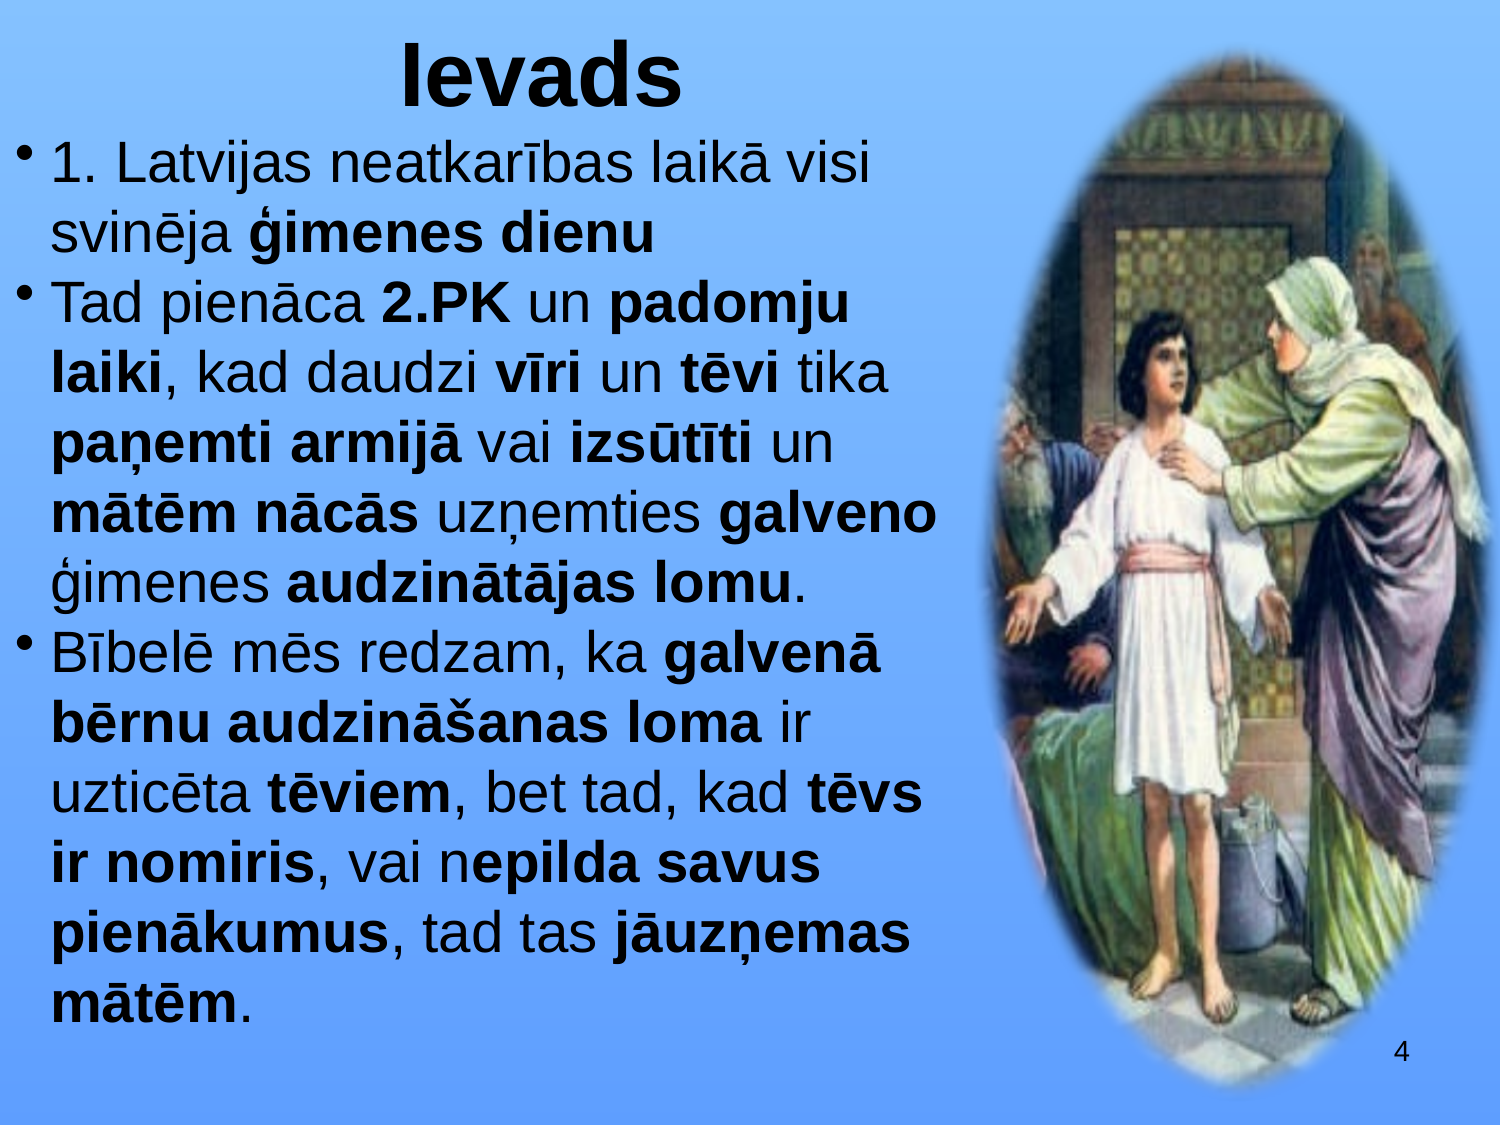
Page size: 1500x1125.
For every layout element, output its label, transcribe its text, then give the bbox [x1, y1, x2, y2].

picture [974, 39, 1500, 1103]
title Ievads [76, 0, 1009, 117]
text_box 1. Latvijas neatkarības laikā visi svinēja ģimenes dienu Tad pienāca 2.PK un padomju laiki, kad daudzi vīri un tēvi tika paņemti armijā vai izsūtīti un mātēm nācās uzņemties galveno ģimenes audzinātājas lomu. Bībelē mēs redzam, ka galvenā bērnu audzināšanas loma ir uzticēta tēviem, bet tad, kad tēvs ir nomiris, vai nepilda savus pienākumus, tad tas jāuzņemas mātēm. [0, 117, 969, 1042]
